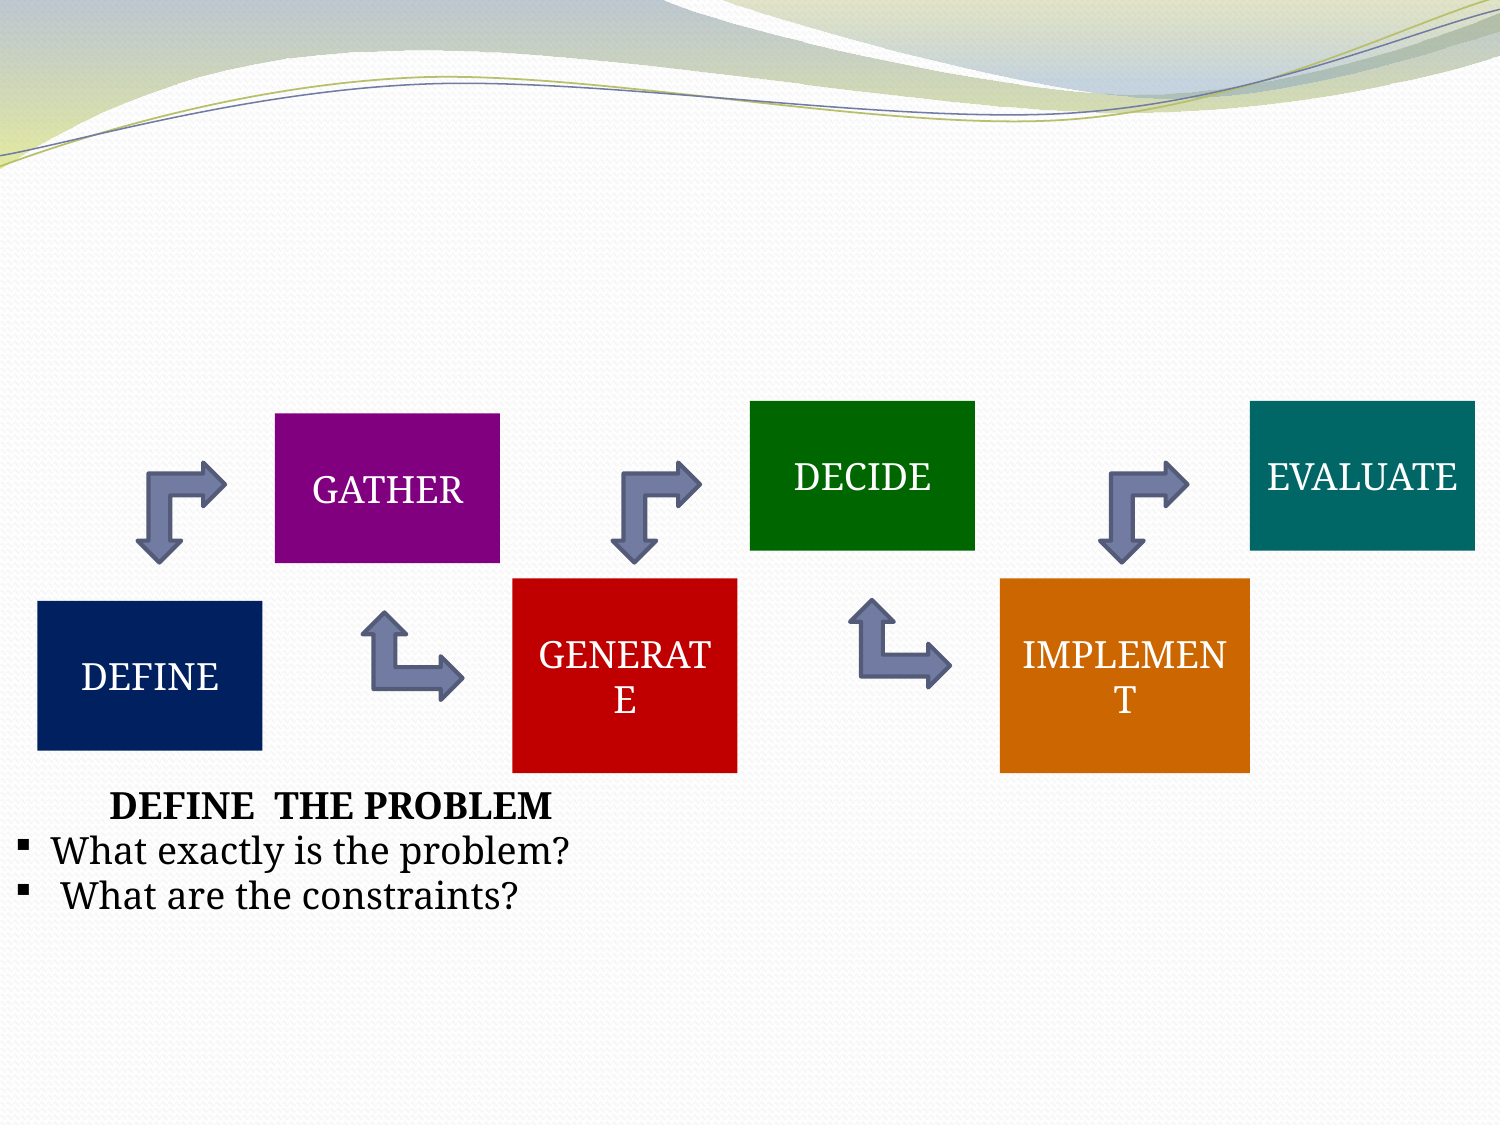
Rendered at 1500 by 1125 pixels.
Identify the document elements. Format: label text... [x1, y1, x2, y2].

text_box DEFINE THE PROBLEM What exactly is the problem? What are the constraints? [0, 774, 663, 925]
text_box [37, 399, 1476, 752]
